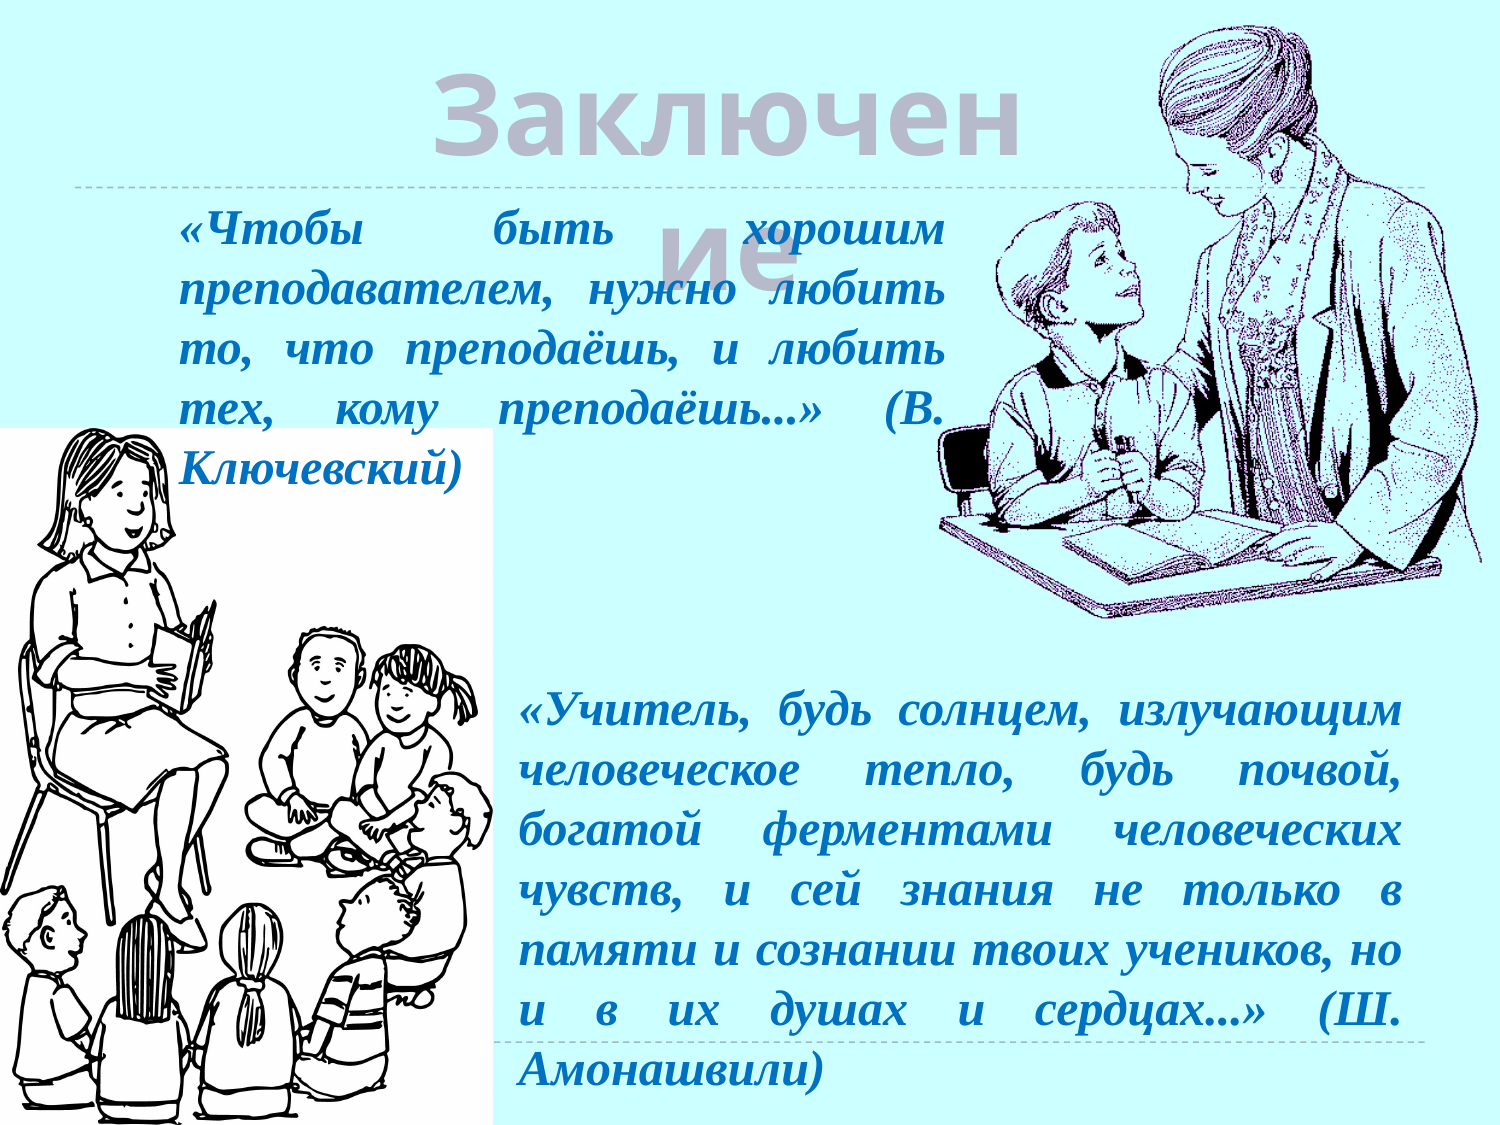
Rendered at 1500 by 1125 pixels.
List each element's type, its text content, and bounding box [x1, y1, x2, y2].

text_box «Учитель, будь солнцем, излучающим человеческое тепло, будь почвой, богатой ферментами человеческих чувств, и сей знания не только в памяти и сознании твоих учеников, но и в их душах и сердцах...» (Ш. Амонашвили) [503, 667, 1418, 1103]
picture [0, 428, 493, 1125]
picture [897, 23, 1500, 622]
text_box «Чтобы быть хорошим преподавателем, нужно любить то, что преподаёшь, и любить тех, кому преподаёшь...» (В. Ключевский) [163, 187, 891, 503]
text_box Заключение [410, 35, 891, 187]
